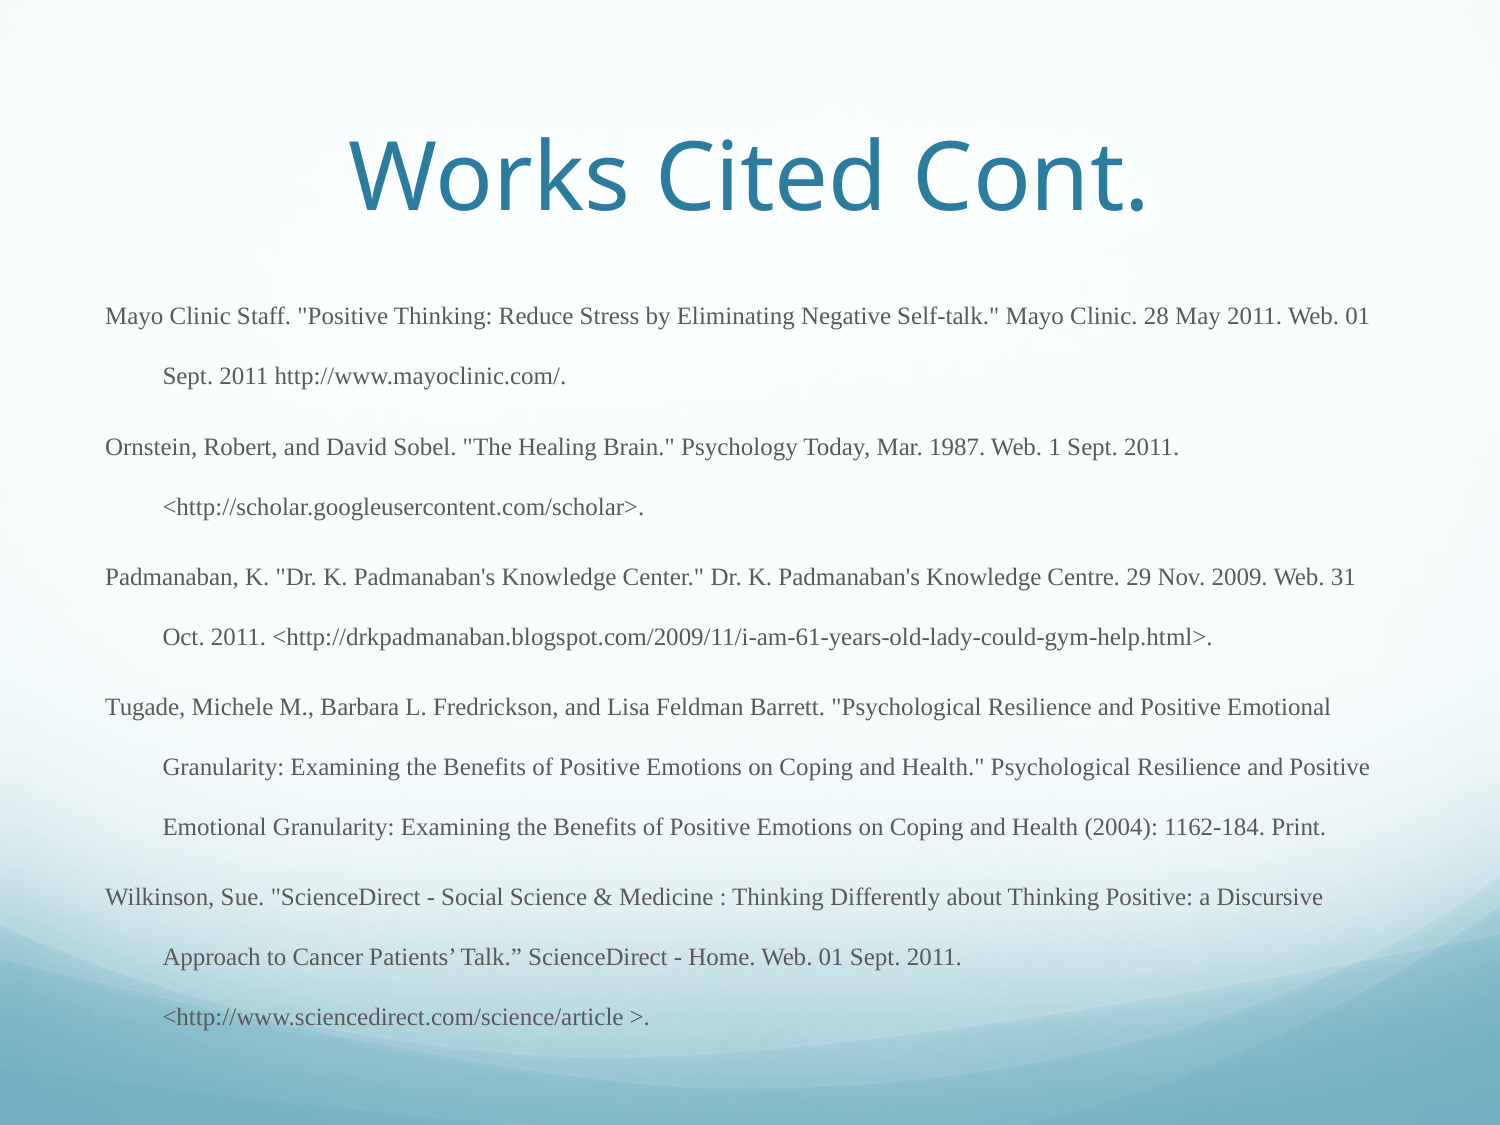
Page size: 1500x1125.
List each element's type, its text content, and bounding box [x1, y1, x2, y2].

list Mayo Clinic Staff. "Positive Thinking: Reduce Stress by Eliminating Negative Self-talk." Mayo Clinic. 28 May 2011. Web. 01 Sept. 2011 http://www.mayoclinic.com/. Ornstein, Robert, and David Sobel. "The Healing Brain." Psychology Today, Mar. 1987. Web. 1 Sept. 2011. <http://scholar.googleusercontent.com/scholar>. Padmanaban, K. "Dr. K. Padmanaban's Knowledge Center." Dr. K. Padmanaban's Knowledge Centre. 29 Nov. 2009. Web. 31 Oct. 2011. <http://drkpadmanaban.blogspot.com/2009/11/i-am-61-years-old-lady-could-gym-help.html>. Tugade, Michele M., Barbara L. Fredrickson, and Lisa Feldman Barrett. "Psychological Resilience and Positive Emotional Granularity: Examining the Benefits of Positive Emotions on Coping and Health." Psychological Resilience and Positive Emotional Granularity: Examining the Benefits of Positive Emotions on Coping and Health (2004): 1162-184. Print. Wilkinson, Sue. "ScienceDirect - Social Science & Medicine : Thinking Differently about Thinking Positive: a Discursive Approach to Cancer Patients’ Talk.” ScienceDirect - Home. Web. 01 Sept. 2011. <http://www.sciencedirect.com/science/article >. [90, 262, 1410, 1102]
title Works Cited Cont. [90, 17, 1410, 237]
